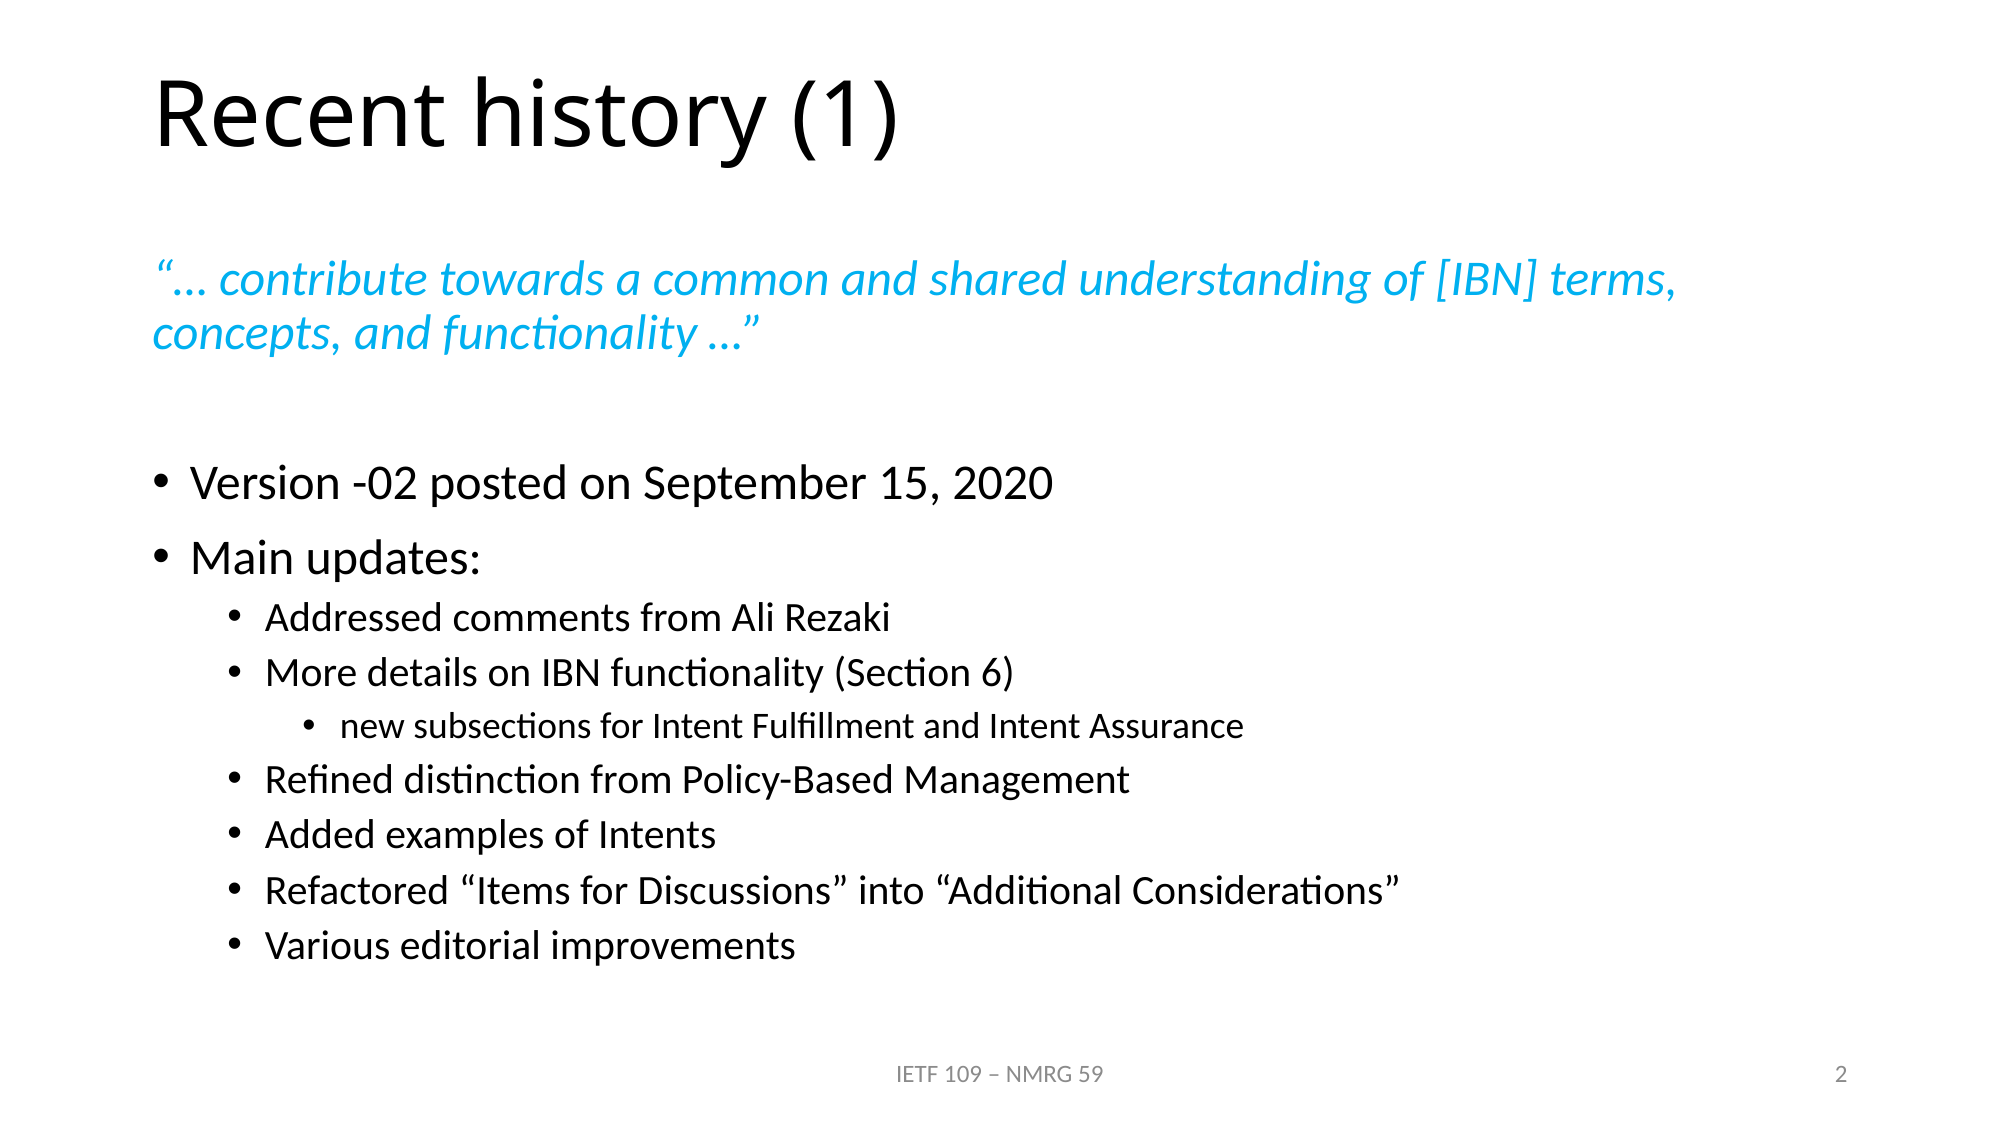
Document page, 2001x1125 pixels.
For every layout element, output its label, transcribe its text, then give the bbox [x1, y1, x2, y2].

slide_number 2 [1412, 1042, 1863, 1103]
title Recent history (1) [137, 59, 1863, 175]
footer IETF 109 – NMRG 59 [662, 1042, 1338, 1103]
list “… contribute towards a common and shared understanding of [IBN] terms, concepts, and functionality …” Version -02 posted on September 15, 2020 Main updates: Addressed comments from Ali Rezaki More details on IBN functionality (Section 6) new subsections for Intent Fulfillment and Intent Assurance Refined distinction from Policy-Based Management Added examples of Intents Refactored “Items for Discussions” into “Additional Considerations” Various editorial improvements [137, 245, 1863, 1043]
